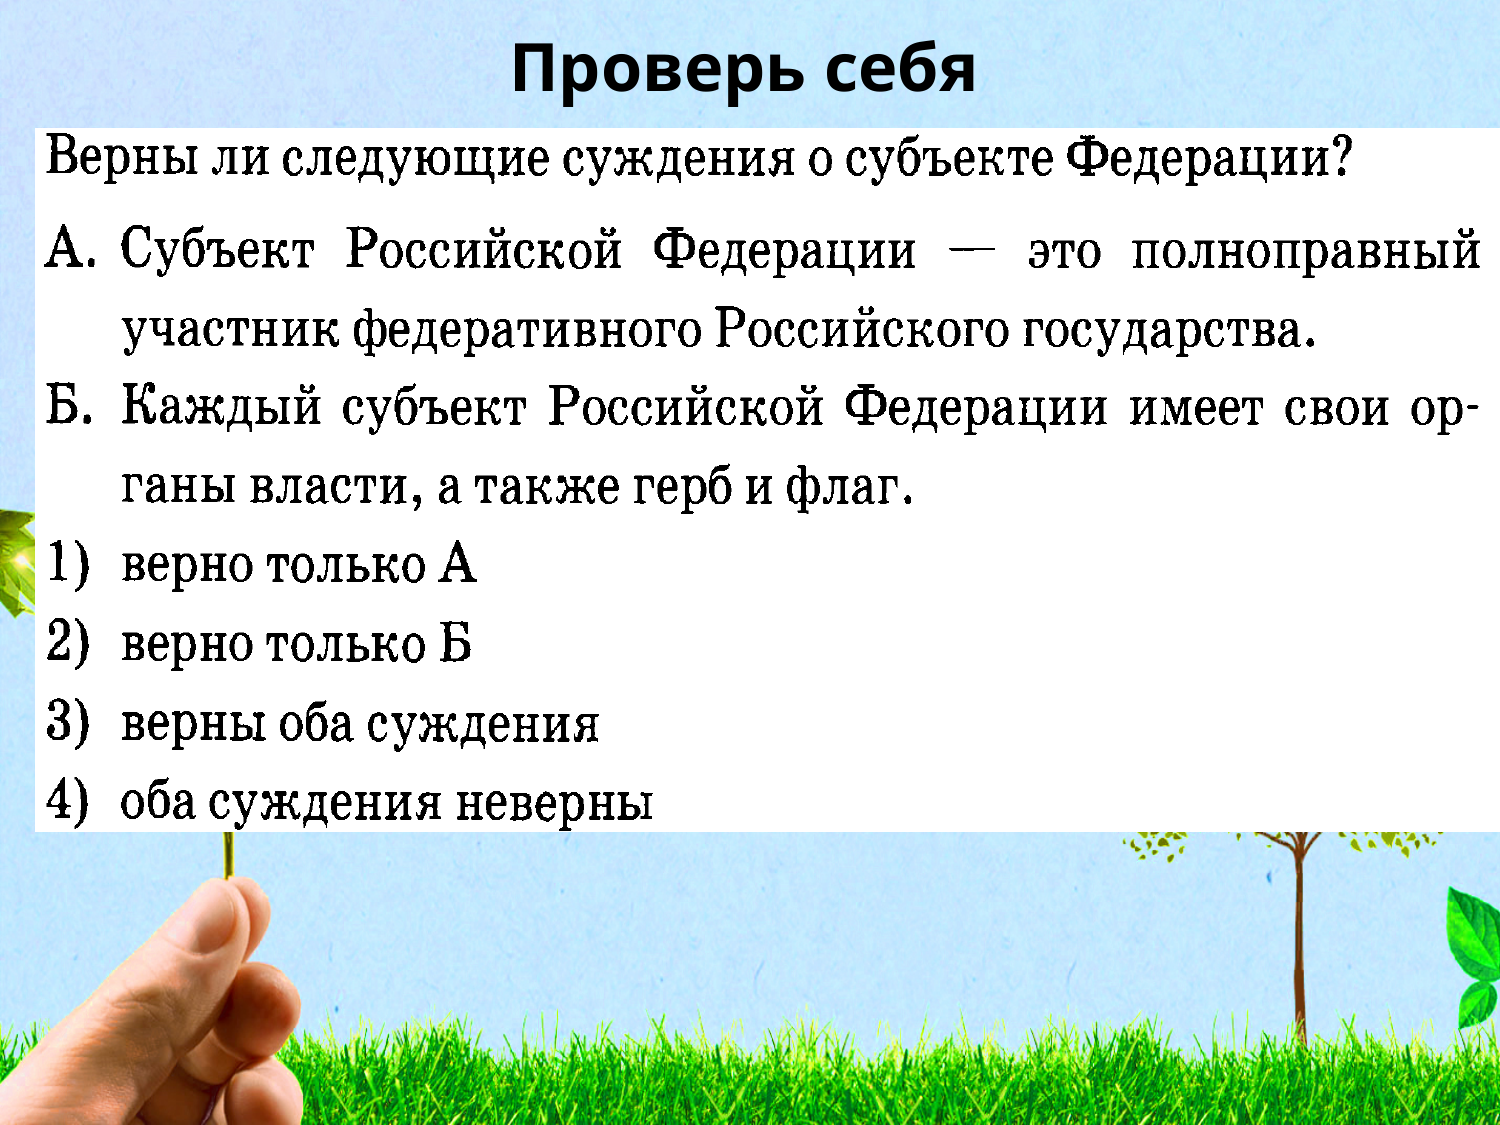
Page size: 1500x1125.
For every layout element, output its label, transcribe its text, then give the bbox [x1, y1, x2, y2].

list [35, 128, 1500, 832]
picture [0, 0, 1500, 1125]
title Проверь себя [23, 34, 1466, 106]
